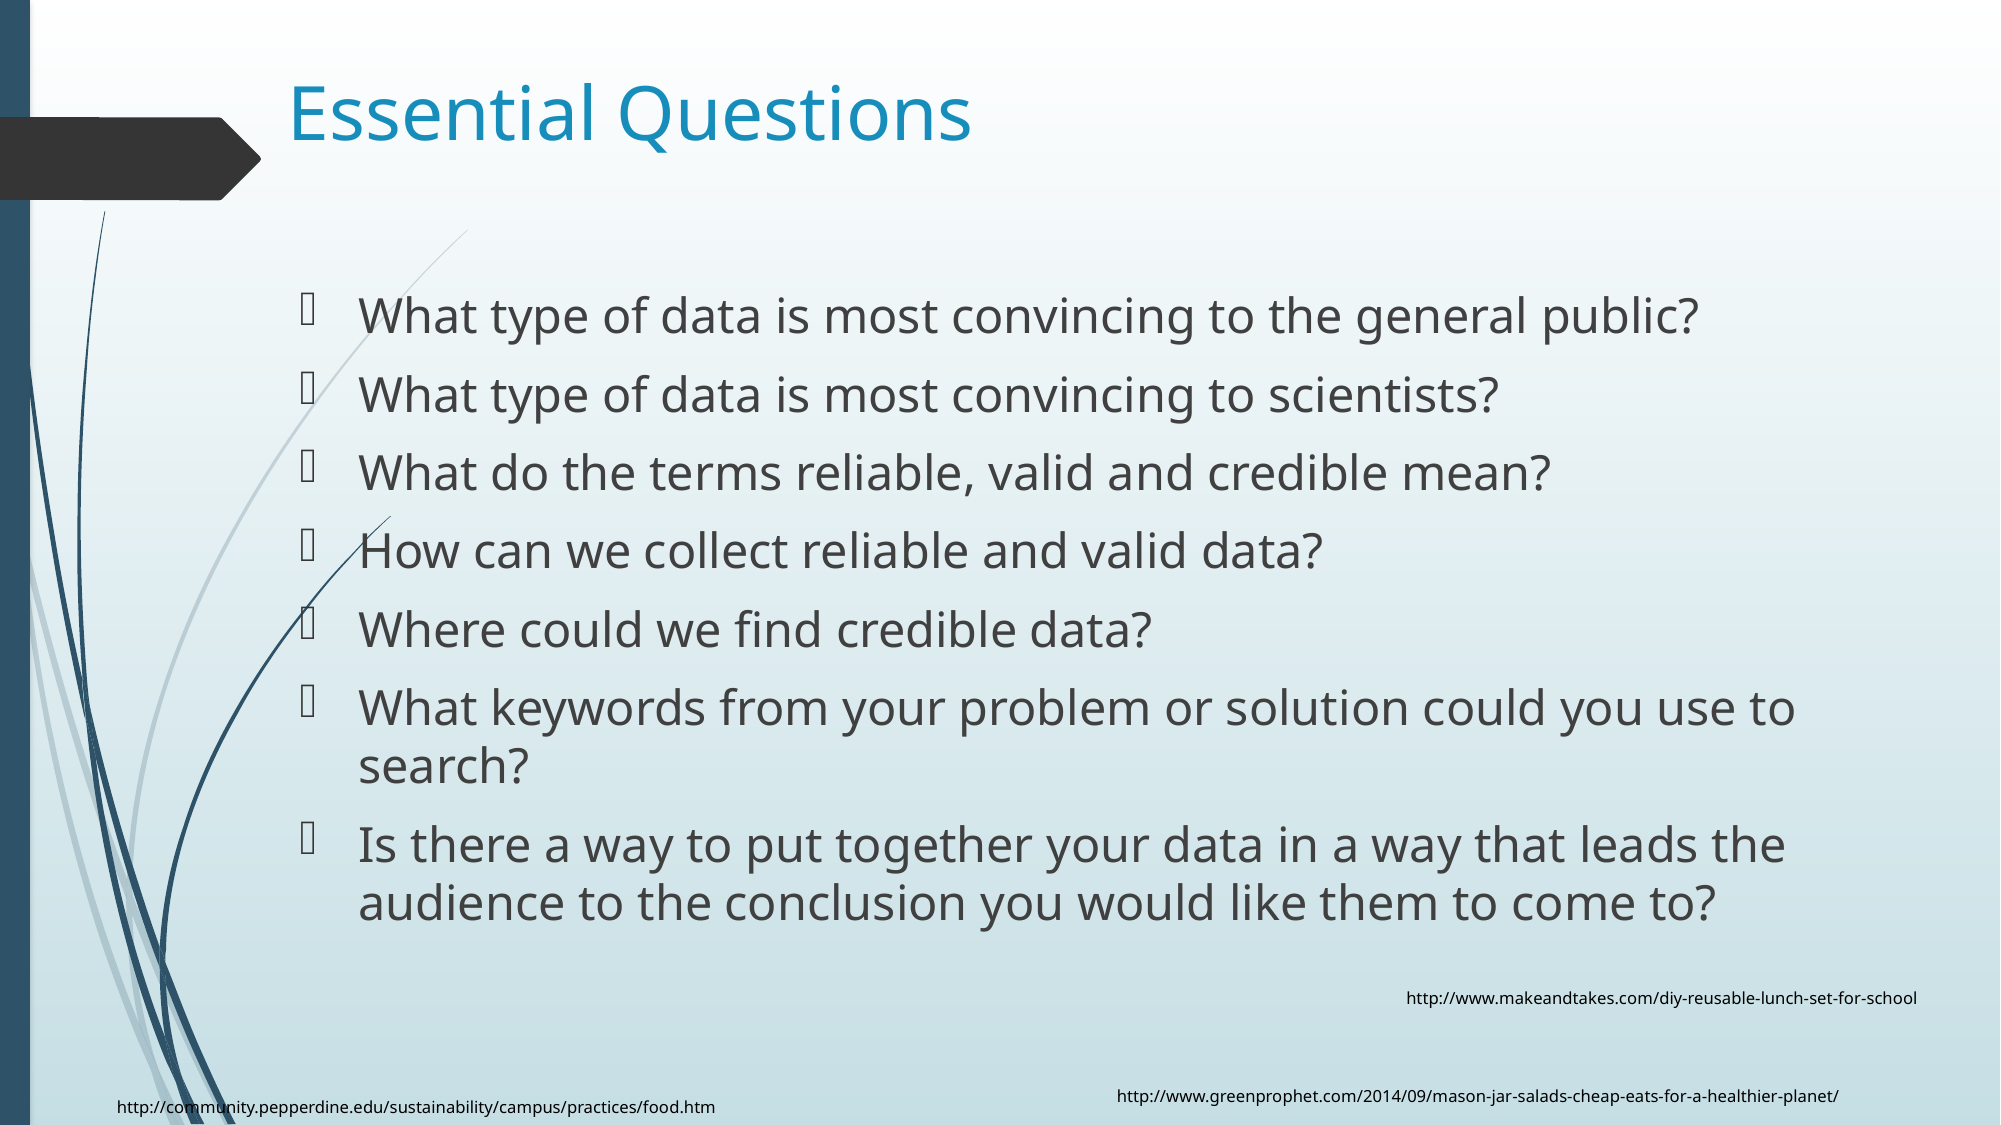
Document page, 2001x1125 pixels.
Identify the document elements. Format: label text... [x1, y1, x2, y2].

list What type of data is most convincing to the general public? What type of data is most convincing to scientists? What do the terms reliable, valid and credible mean? How can we collect reliable and valid data? Where could we find credible data? What keywords from your problem or solution could you use to search? Is there a way to put together your data in a way that leads the audience to the conclusion you would like them to come to? [284, 277, 1888, 941]
text_box http://community.pepperdine.edu/sustainability/campus/practices/food.htm [102, 1089, 1103, 1125]
text_box http://www.greenprophet.com/2014/09/mason-jar-salads-cheap-eats-for-a-healthier-planet/ [1102, 1078, 2000, 1114]
title Essential Questions [272, 57, 1825, 268]
text_box http://www.makeandtakes.com/diy-reusable-lunch-set-for-school [1391, 980, 1966, 1016]
